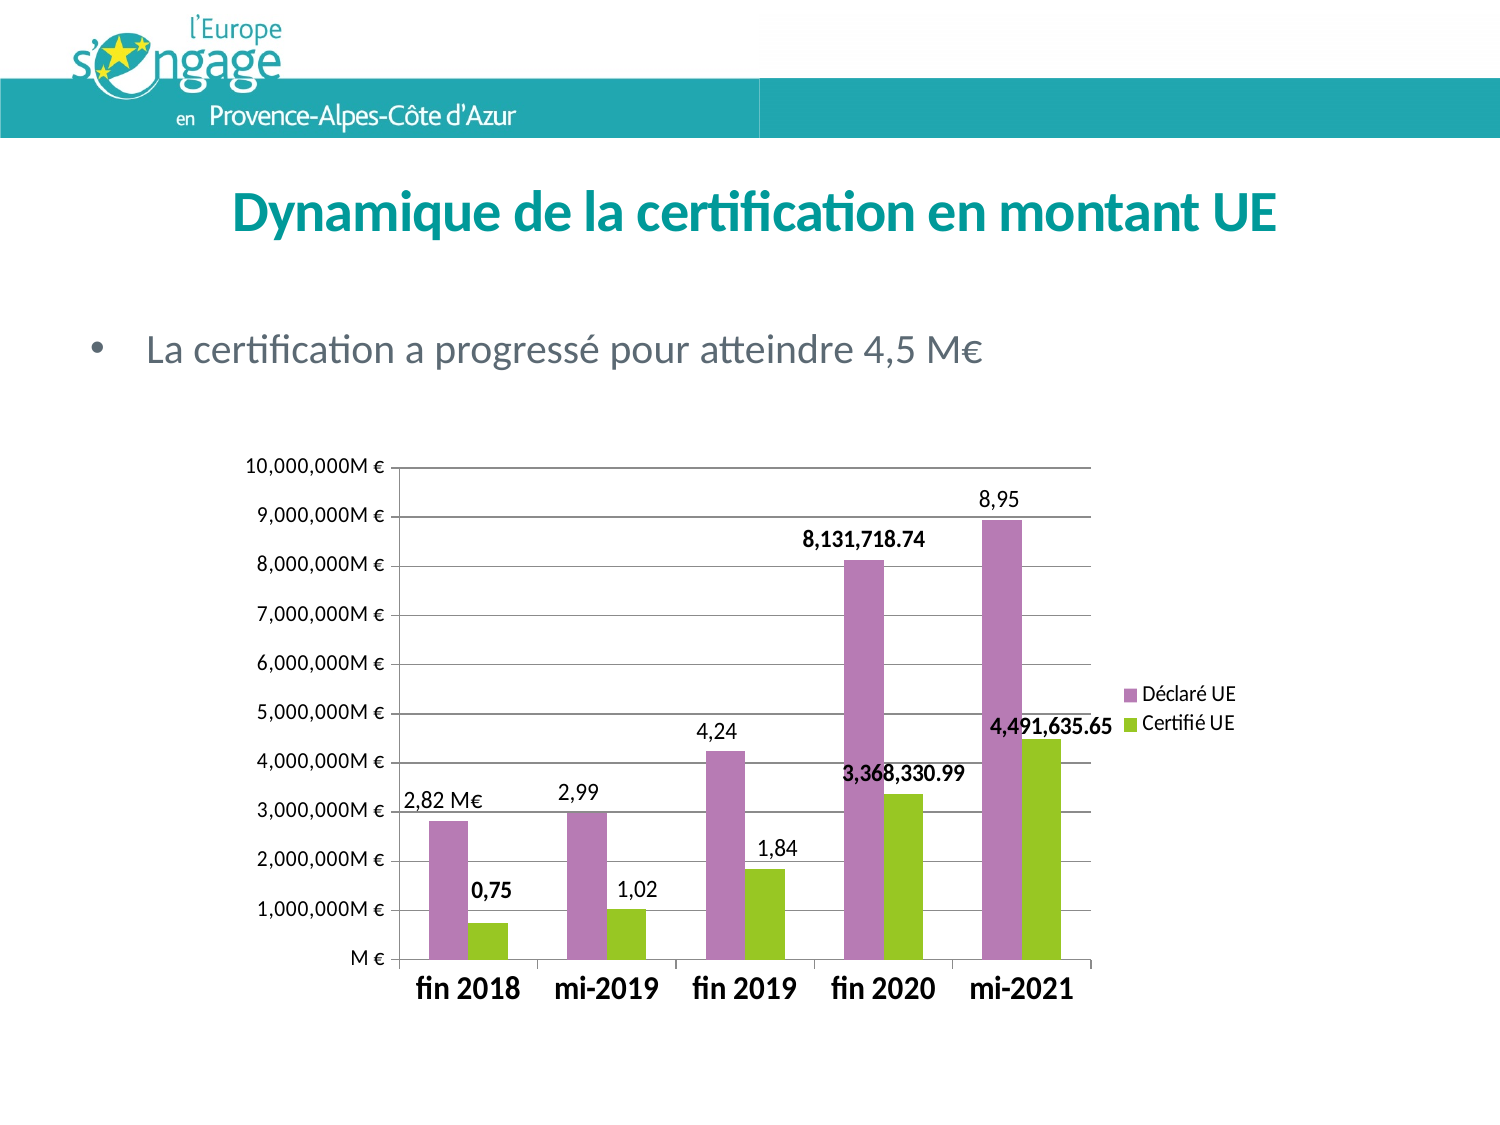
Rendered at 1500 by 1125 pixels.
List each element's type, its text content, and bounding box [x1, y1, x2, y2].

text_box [0, 14, 1500, 138]
list La certification a progressé pour atteindre 4,5 M€ [75, 314, 1425, 1005]
text_box Dynamique de la certification en montant UE [85, 165, 1436, 251]
chart [244, 385, 1255, 1036]
